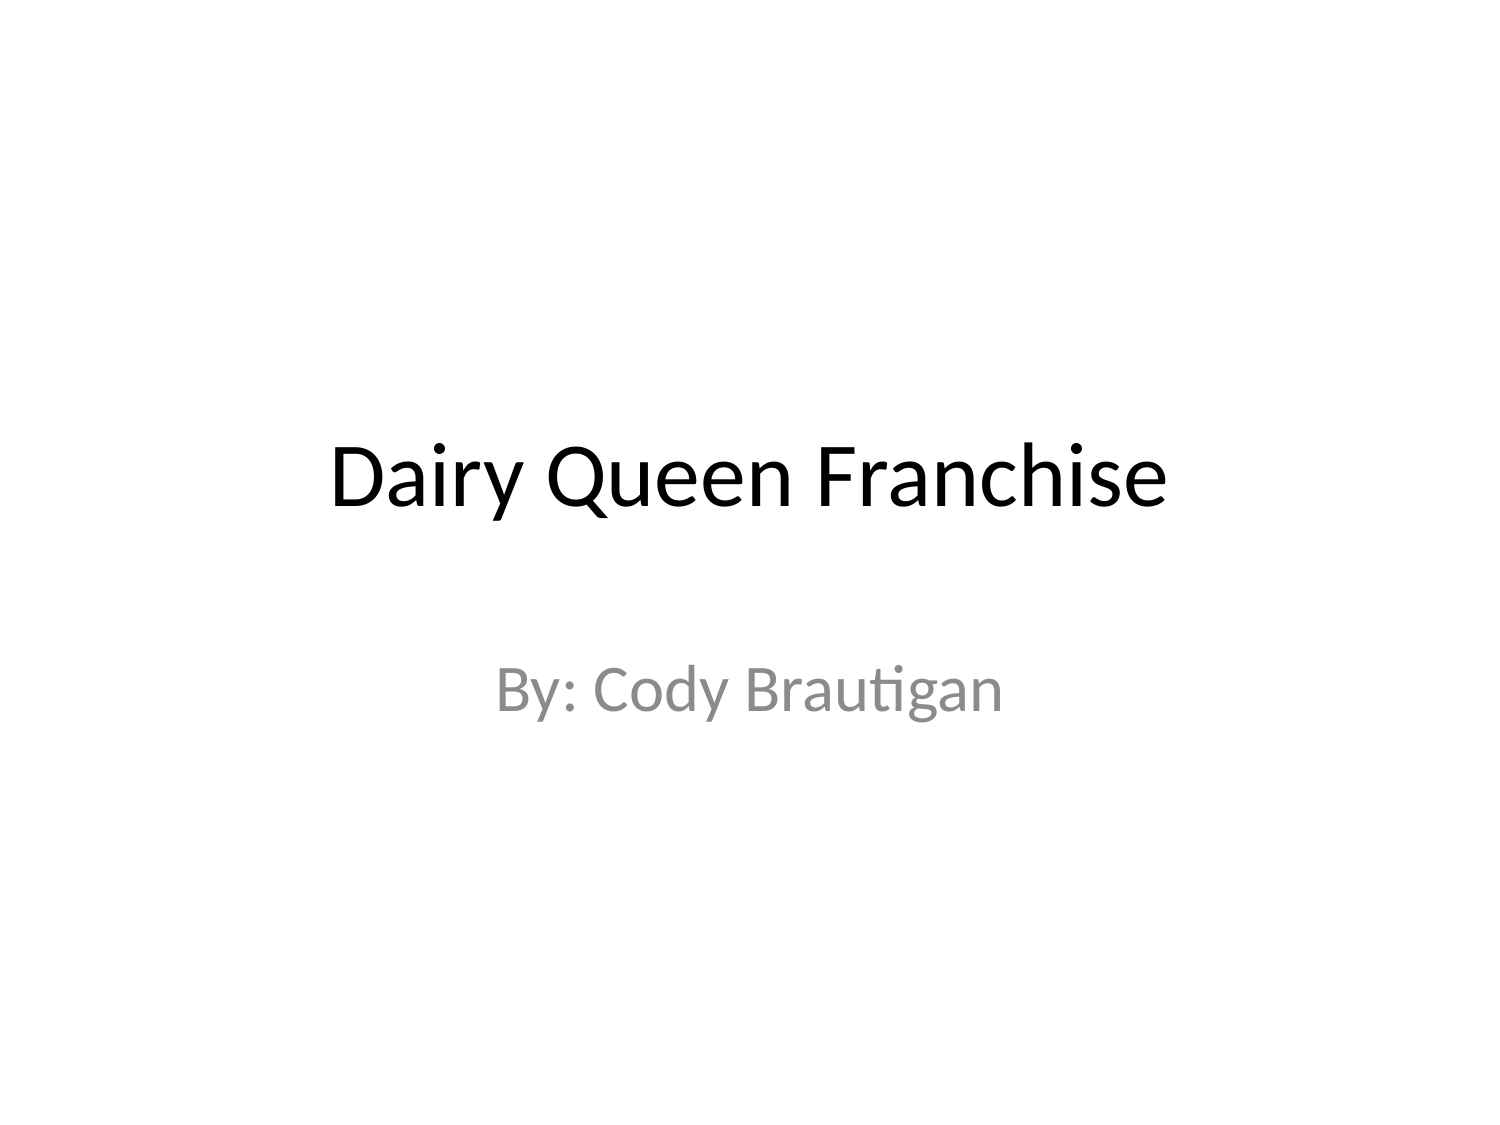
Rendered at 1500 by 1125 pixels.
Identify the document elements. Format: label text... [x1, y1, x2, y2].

subtitle By: Cody Brautigan [225, 637, 1275, 925]
title Dairy Queen Franchise [112, 349, 1388, 591]
